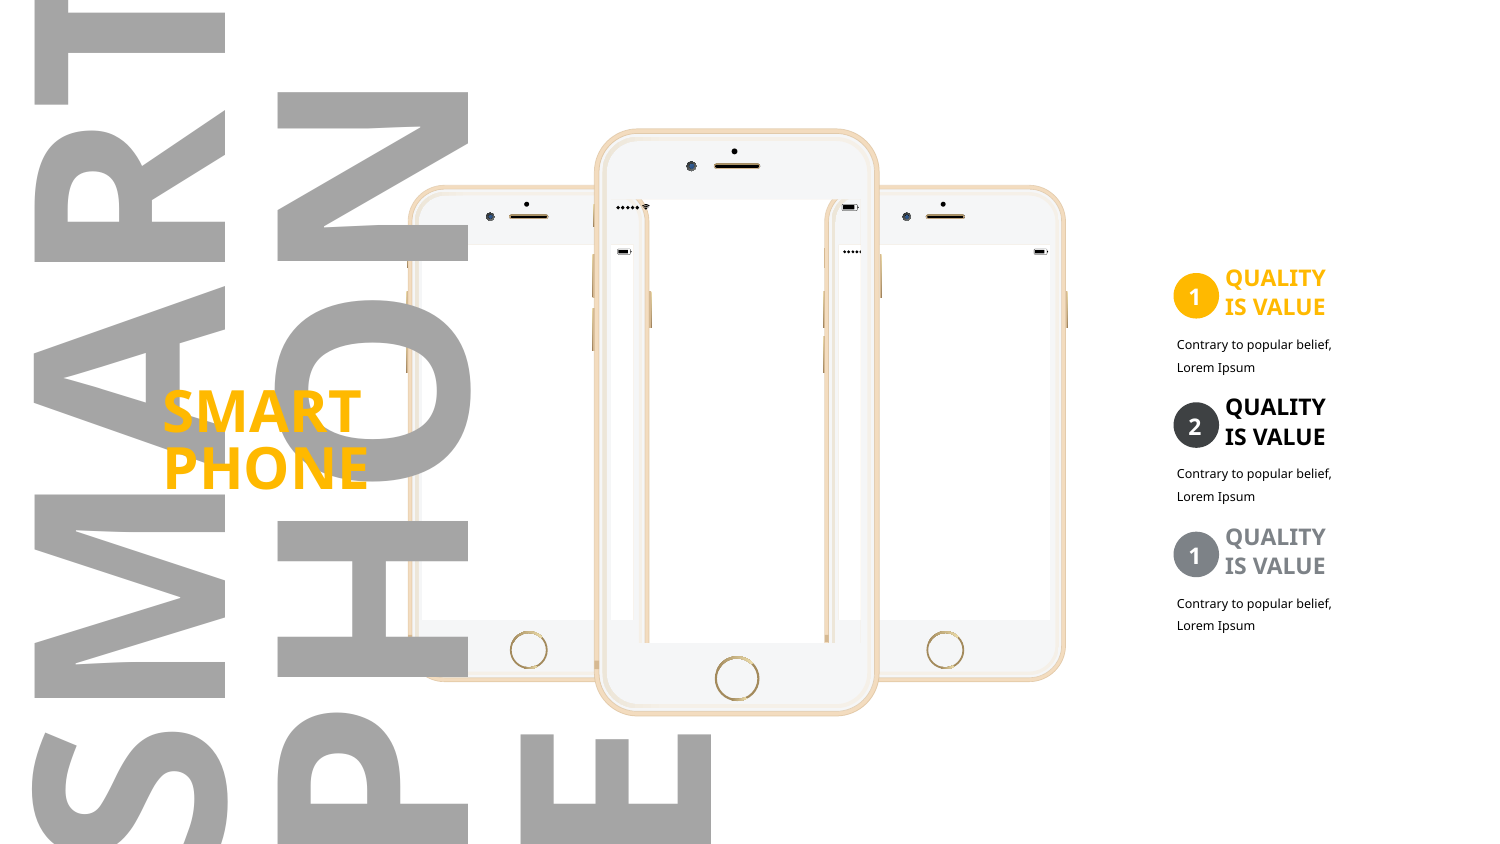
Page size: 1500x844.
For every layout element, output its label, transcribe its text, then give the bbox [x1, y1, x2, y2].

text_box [405, 184, 586, 683]
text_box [887, 184, 1069, 683]
text_box Contrary to popular belief, Lorem Ipsum [1165, 582, 1346, 632]
picture [422, 196, 1051, 644]
text_box [1182, 531, 1210, 536]
text_box SMART PHONE [25, 0, 459, 844]
text_box 1 [1173, 536, 1217, 574]
text_box [1183, 402, 1209, 406]
text_box 1 [1173, 277, 1217, 316]
text_box [1183, 273, 1210, 277]
text_box Contrary to popular belief, Lorem Ipsum [1165, 323, 1346, 374]
text_box QUALITY IS VALUE [1213, 385, 1365, 445]
text_box QUALITY IS VALUE [1213, 514, 1365, 574]
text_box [591, 629, 883, 717]
text_box Contrary to popular belief, Lorem Ipsum [1165, 453, 1346, 503]
text_box 2 [1173, 406, 1217, 445]
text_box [591, 128, 883, 243]
text_box SMART PHONE [151, 382, 400, 489]
text_box QUALITY IS VALUE [1213, 256, 1365, 315]
text_box [1184, 574, 1208, 578]
